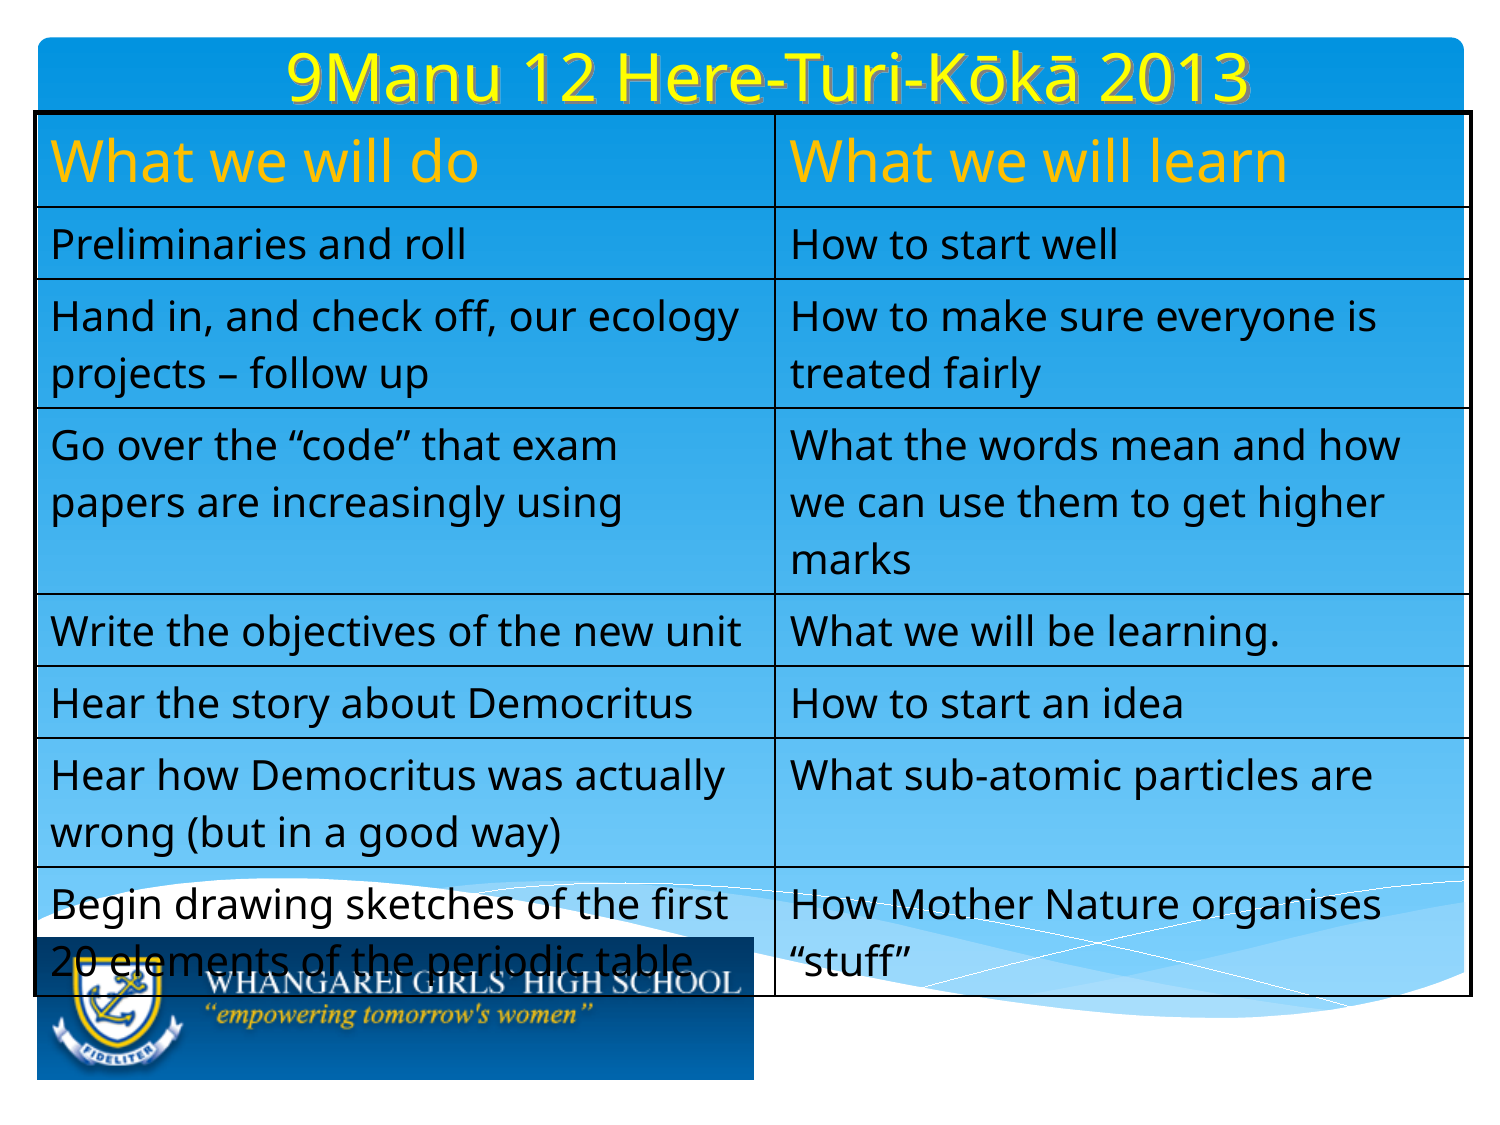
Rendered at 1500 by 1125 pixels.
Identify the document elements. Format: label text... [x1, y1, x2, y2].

table_cell Hear the story about Democritus [37, 667, 774, 737]
table_header What we will do [37, 115, 774, 206]
table_cell How Mother Nature organises “stuff” [776, 868, 1469, 995]
table_cell How to start well [776, 208, 1469, 278]
table_cell Write the objectives of the new unit [37, 595, 774, 665]
text_box 9Manu 12 Here-Turi-Kōkā 2013 [162, 24, 1375, 110]
table_header What we will learn [776, 115, 1469, 206]
table_cell How to start an idea [776, 667, 1469, 737]
table_cell Begin drawing sketches of the first 20 elements of the periodic table [37, 868, 774, 995]
table_cell What sub-atomic particles are [776, 739, 1469, 866]
table_cell What the words mean and how we can use them to get higher marks [776, 409, 1469, 593]
table_cell Preliminaries and roll [37, 208, 774, 278]
table_cell What we will be learning. [776, 595, 1469, 665]
picture [37, 937, 754, 1080]
table_cell Hear how Democritus was actually wrong (but in a good way) [37, 739, 774, 866]
table_cell How to make sure everyone is treated fairly [776, 280, 1469, 407]
table_cell Hand in, and check off, our ecology projects – follow up [37, 280, 774, 407]
table_cell Go over the “code” that exam papers are increasingly using [37, 409, 774, 593]
